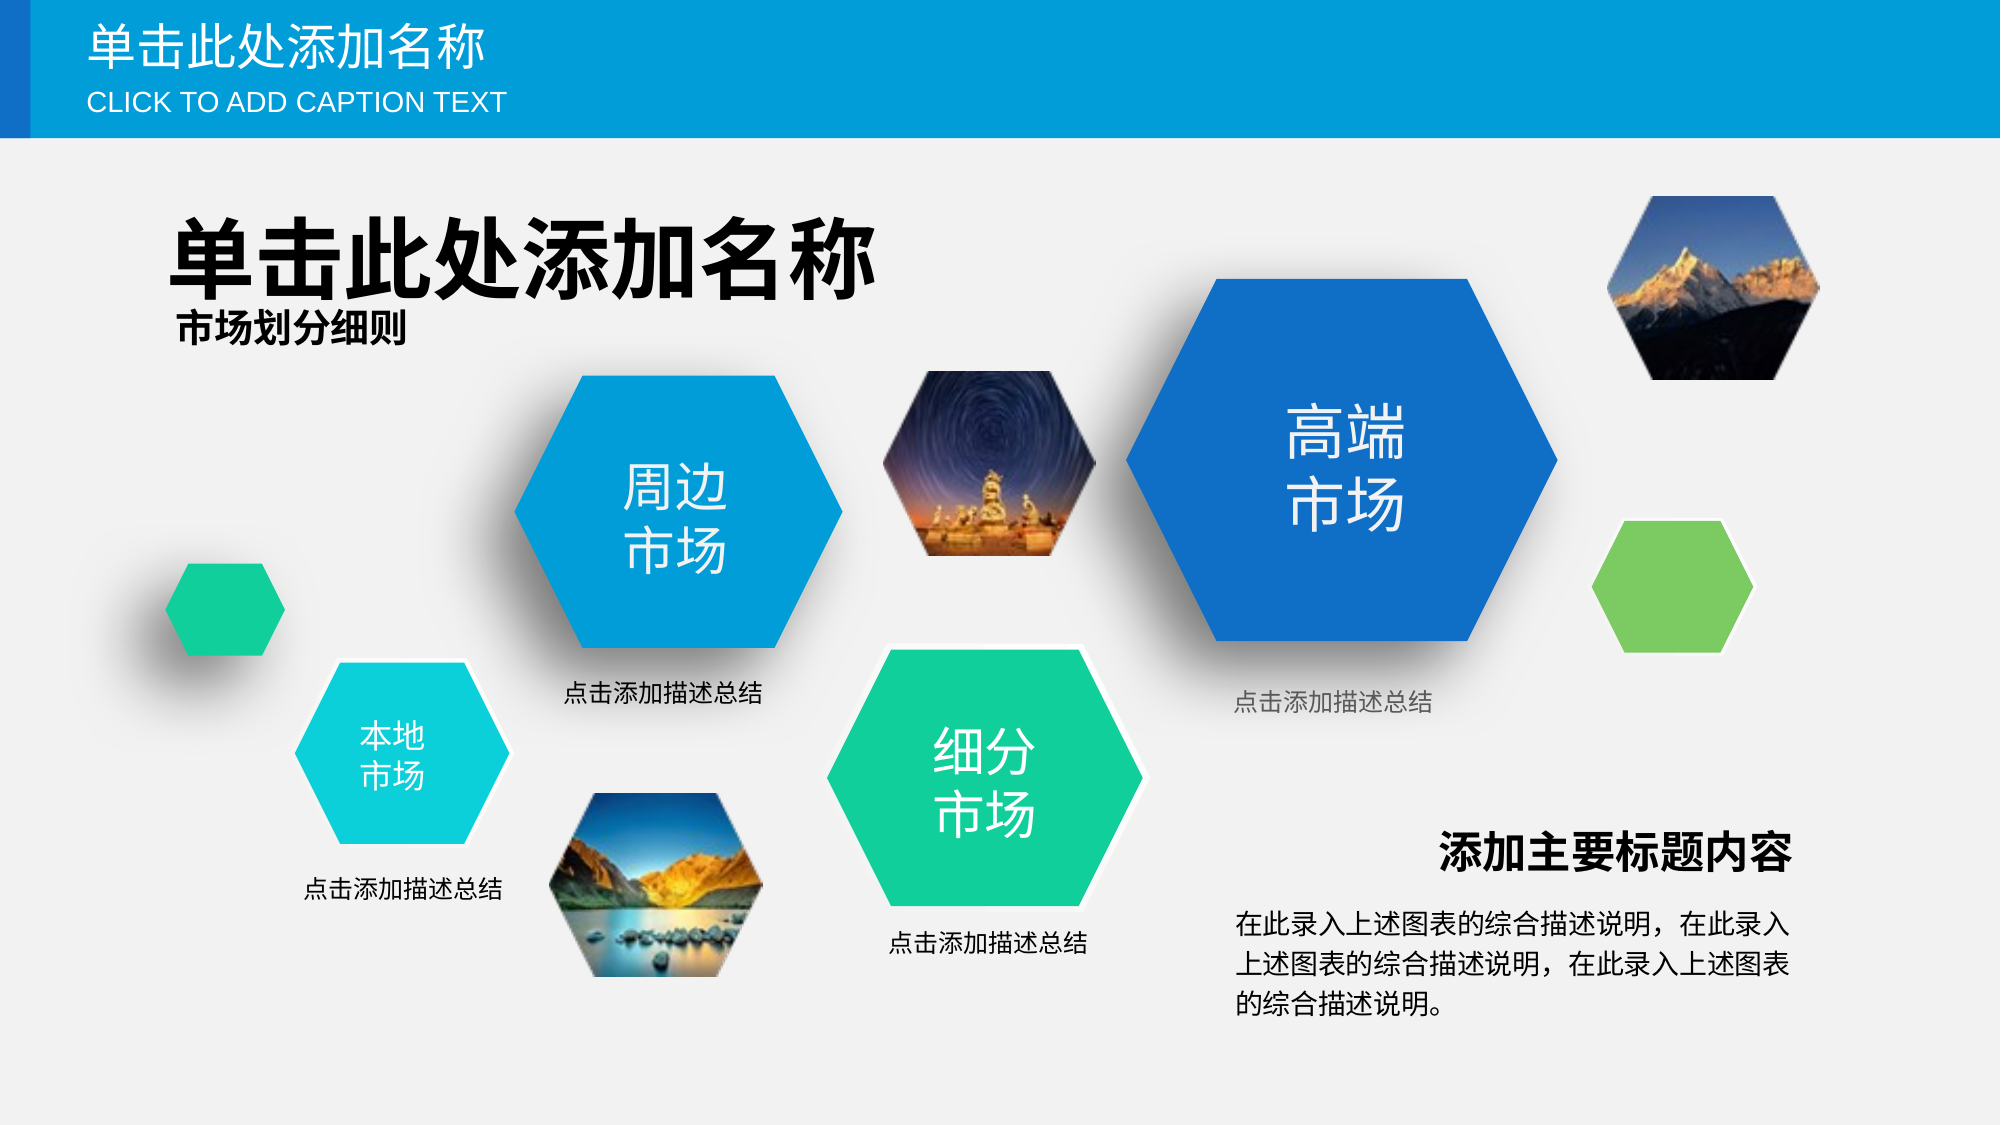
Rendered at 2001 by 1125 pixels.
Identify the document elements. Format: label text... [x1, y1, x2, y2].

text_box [514, 375, 843, 648]
picture [1607, 196, 1820, 380]
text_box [1588, 517, 1758, 656]
text_box 点击添加描述总结 [257, 867, 549, 913]
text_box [819, 643, 1150, 912]
text_box 市场划分细则 [160, 318, 550, 358]
text_box [0, 0, 31, 139]
text_box 点击添加描述总结 [1184, 679, 1484, 725]
text_box [31, 0, 2000, 139]
picture [883, 371, 1096, 556]
text_box 在此录入上述图表的综合描述说明，在此录入上述图表的综合描述说明，在此录入上述图表的综合描述说明。 [1220, 892, 1820, 1027]
picture [549, 793, 763, 977]
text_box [165, 563, 285, 656]
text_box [289, 658, 515, 849]
text_box 单击此处添加名称 [151, 196, 1304, 318]
text_box CLICK TO ADD CAPTION TEXT [86, 83, 602, 119]
text_box 点击添加描述总结 [516, 670, 816, 716]
text_box 单击此处添加名称 [86, 15, 493, 76]
text_box 点击添加描述总结 [841, 920, 1141, 966]
text_box 添加主要标题内容 [1303, 814, 1813, 886]
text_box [1126, 278, 1558, 642]
